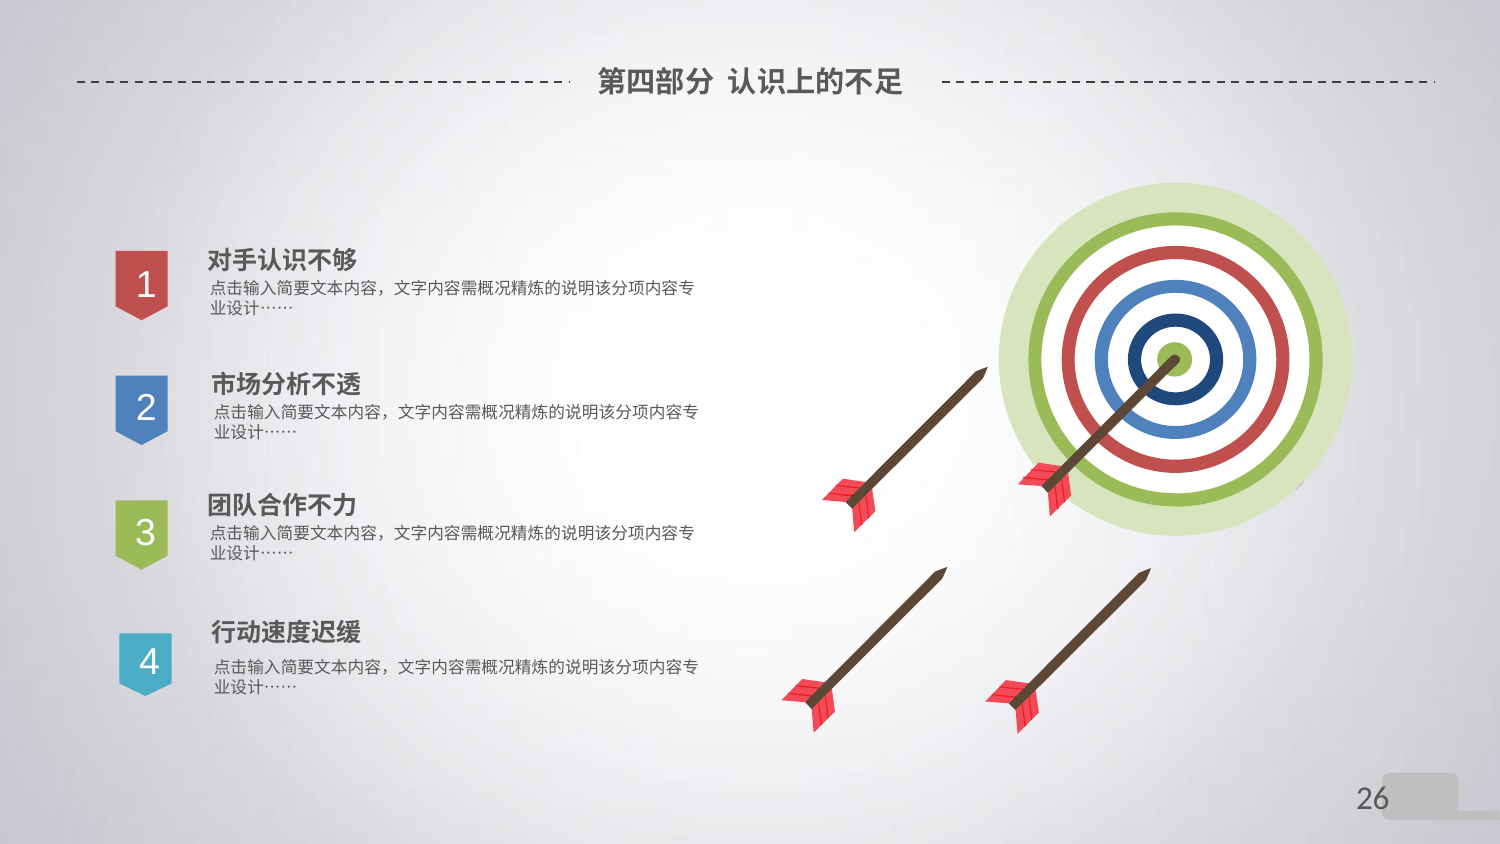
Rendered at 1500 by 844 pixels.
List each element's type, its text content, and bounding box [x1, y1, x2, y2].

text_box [1017, 354, 1181, 517]
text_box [821, 366, 989, 533]
text_box 市场分析不透 [211, 368, 363, 394]
picture [1376, 797, 1381, 807]
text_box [115, 624, 176, 697]
text_box 点击输入简要文本内容，文字内容需概况精炼的说明该分项内容专业设计…… [195, 270, 724, 346]
text_box [998, 182, 1353, 536]
text_box 点击输入简要文本内容，文字内容需概况精炼的说明该分项内容专业设计…… [199, 649, 728, 717]
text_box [112, 370, 173, 446]
text_box [1095, 279, 1257, 439]
text_box 对手认识不够 [207, 244, 359, 270]
picture [0, 0, 1500, 844]
text_box 点击输入简要文本内容，文字内容需概况精炼的说明该分项内容专业设计…… [199, 394, 728, 469]
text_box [112, 248, 173, 321]
text_box 行动速度迟缓 [211, 616, 363, 647]
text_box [111, 495, 172, 570]
text_box [1042, 226, 1309, 493]
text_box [781, 566, 948, 733]
text_box [1028, 212, 1323, 507]
text_box 点击输入简要文本内容，文字内容需概况精炼的说明该分项内容专业设计…… [195, 515, 724, 591]
text_box [1159, 342, 1193, 374]
text_box 团队合作不力 [207, 489, 359, 515]
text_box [984, 567, 1152, 735]
title 第四部分 认识上的不足 [18, 52, 1483, 110]
text_box [1061, 245, 1290, 473]
text_box [1128, 313, 1224, 405]
